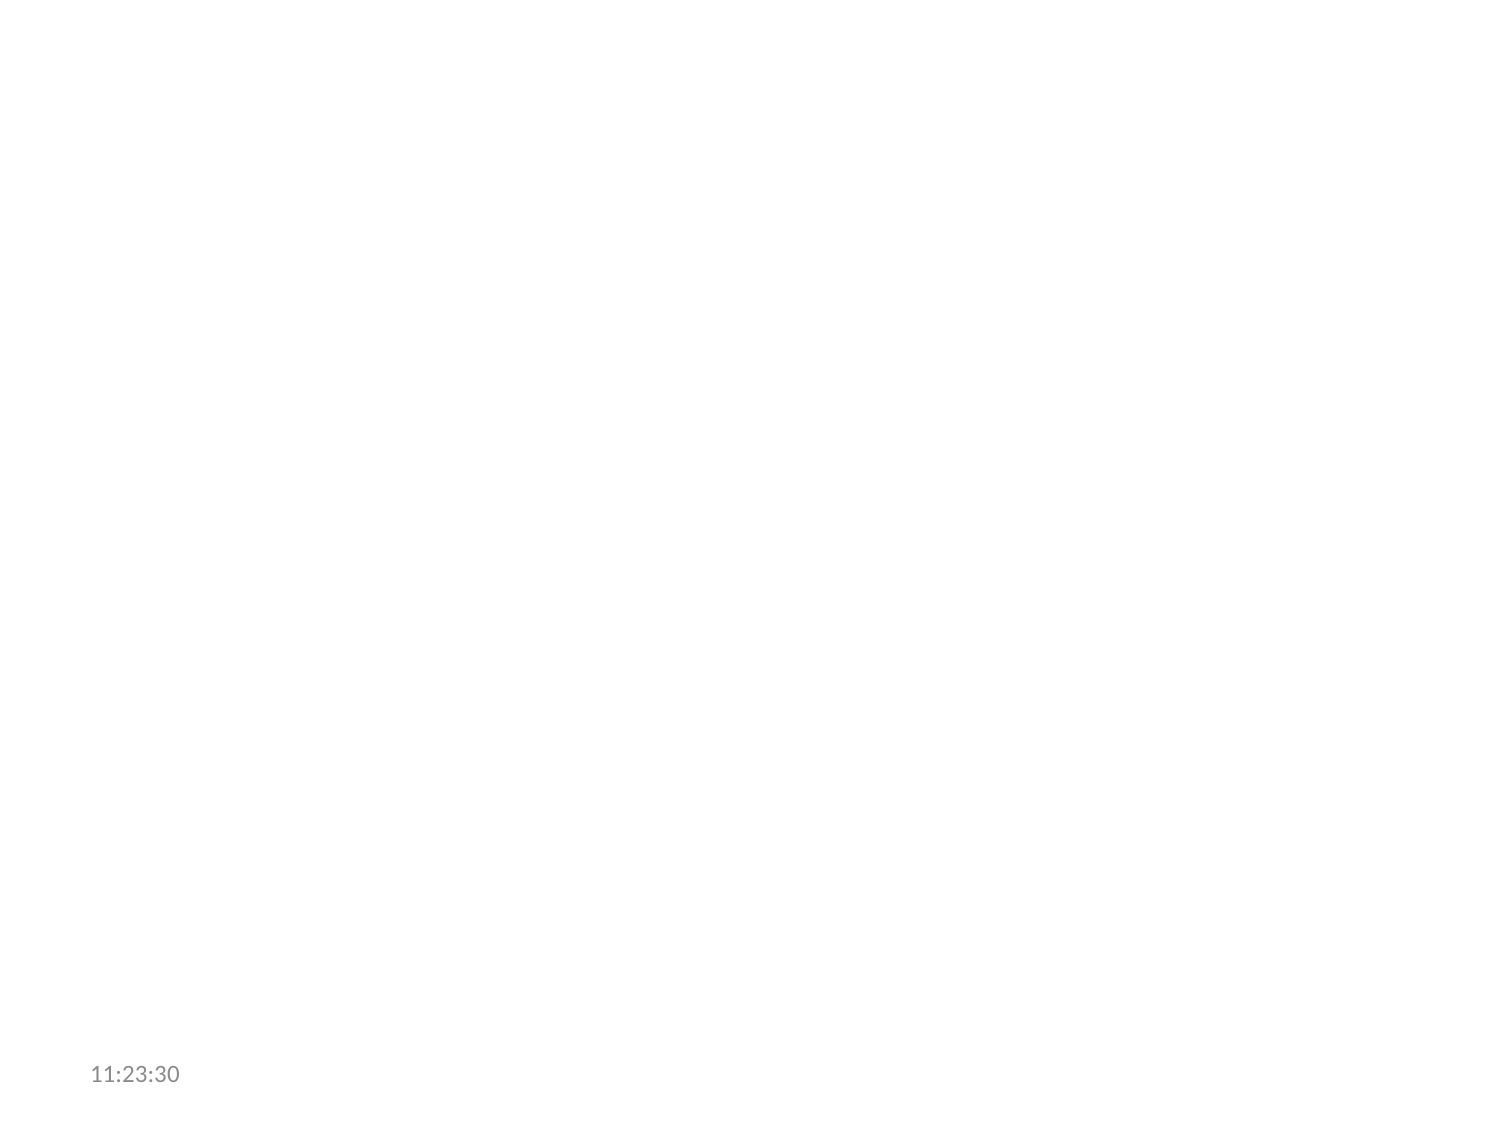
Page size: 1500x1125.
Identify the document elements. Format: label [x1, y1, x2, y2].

slide_number [75, 1042, 425, 1103]
